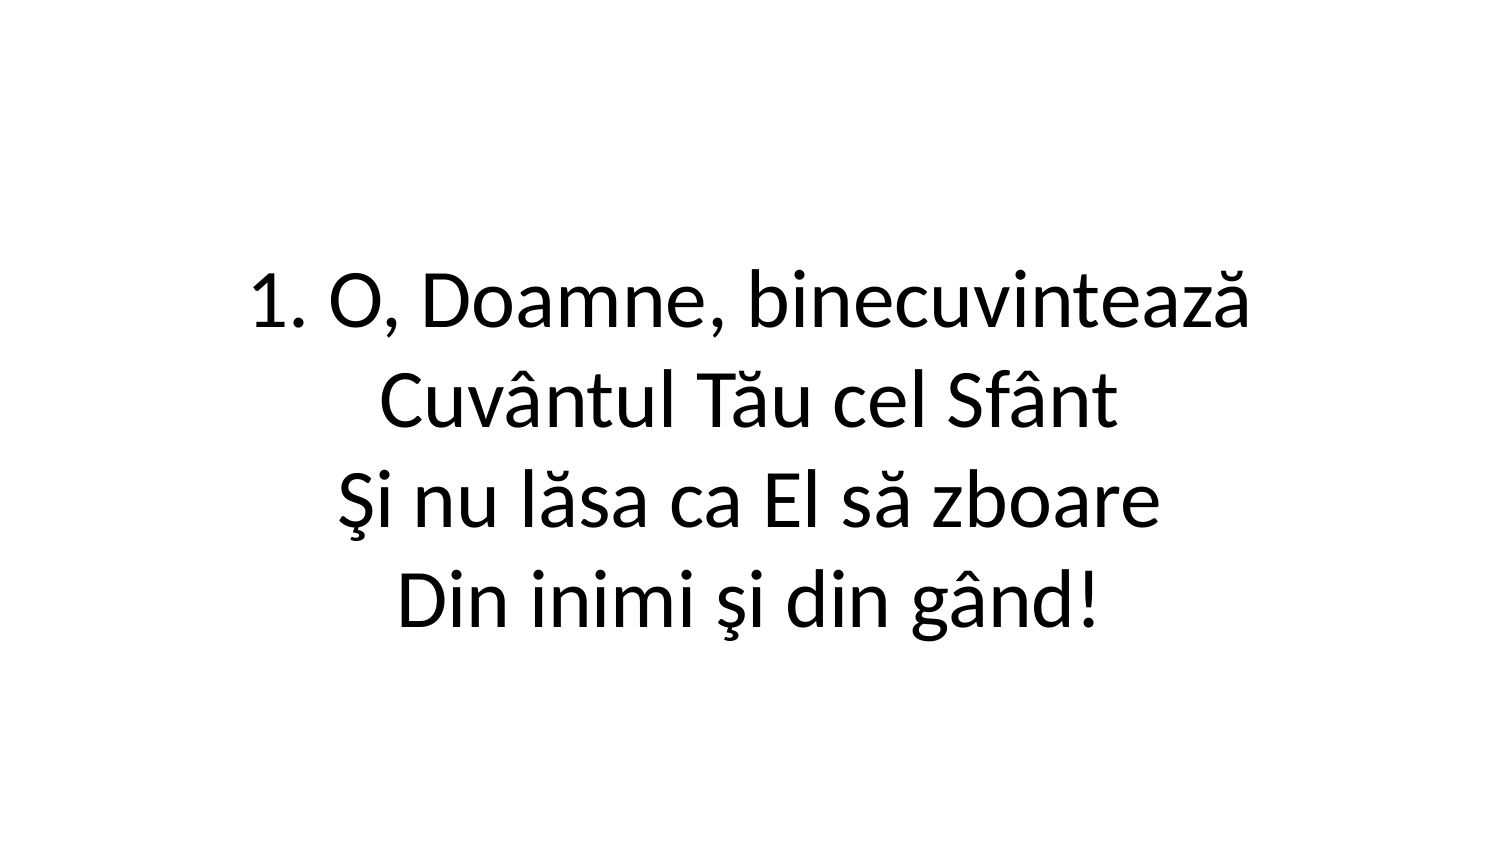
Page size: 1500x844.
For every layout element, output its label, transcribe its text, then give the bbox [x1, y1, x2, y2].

text_box 1. O, Doamne, binecuvintează Cuvântul Tău cel Sfânt Şi nu lăsa ca El să zboare Din inimi şi din gând! [231, 192, 1269, 652]
